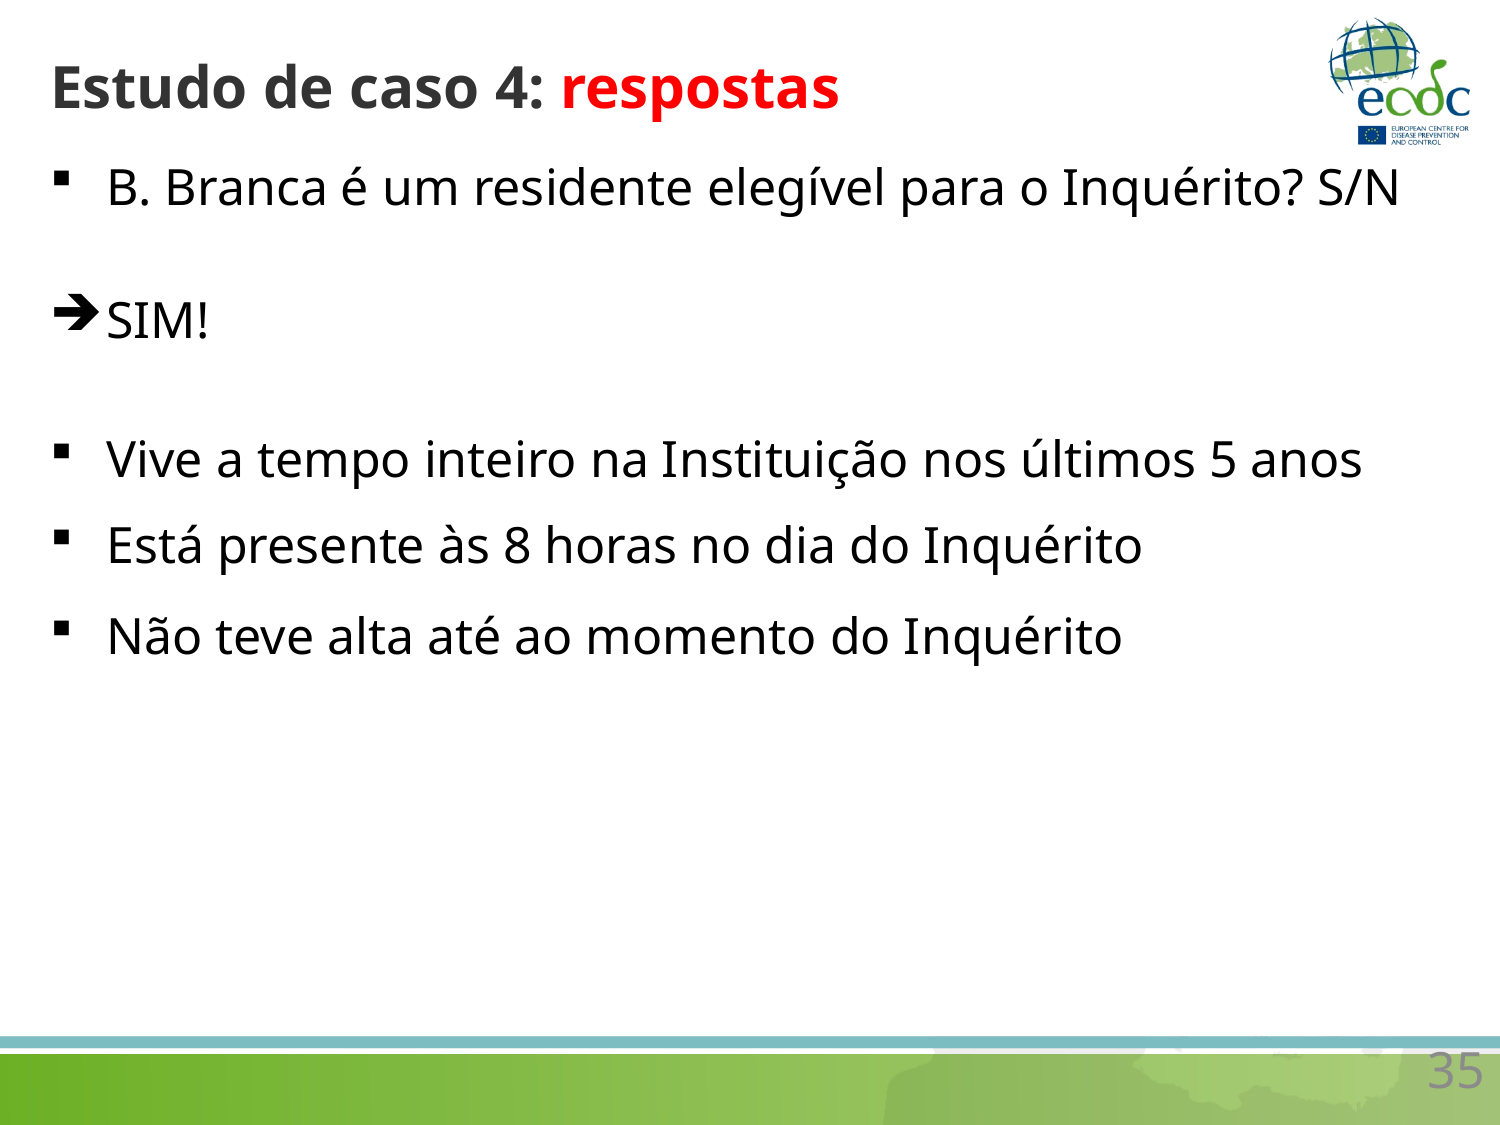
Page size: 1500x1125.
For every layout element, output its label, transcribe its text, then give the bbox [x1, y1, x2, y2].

list B. Branca é um residente elegível para o Inquérito? S/N SIM! Vive a tempo inteiro na Instituição nos últimos 5 anos Está presente às 8 horas no dia do Inquérito Não teve alta até ao momento do Inquérito [49, 166, 1450, 1015]
title Estudo de caso 4: respostas [49, 58, 1401, 152]
slide_number 35 [1149, 1042, 1500, 1103]
picture [1328, 17, 1473, 148]
picture [0, 1036, 1500, 1125]
